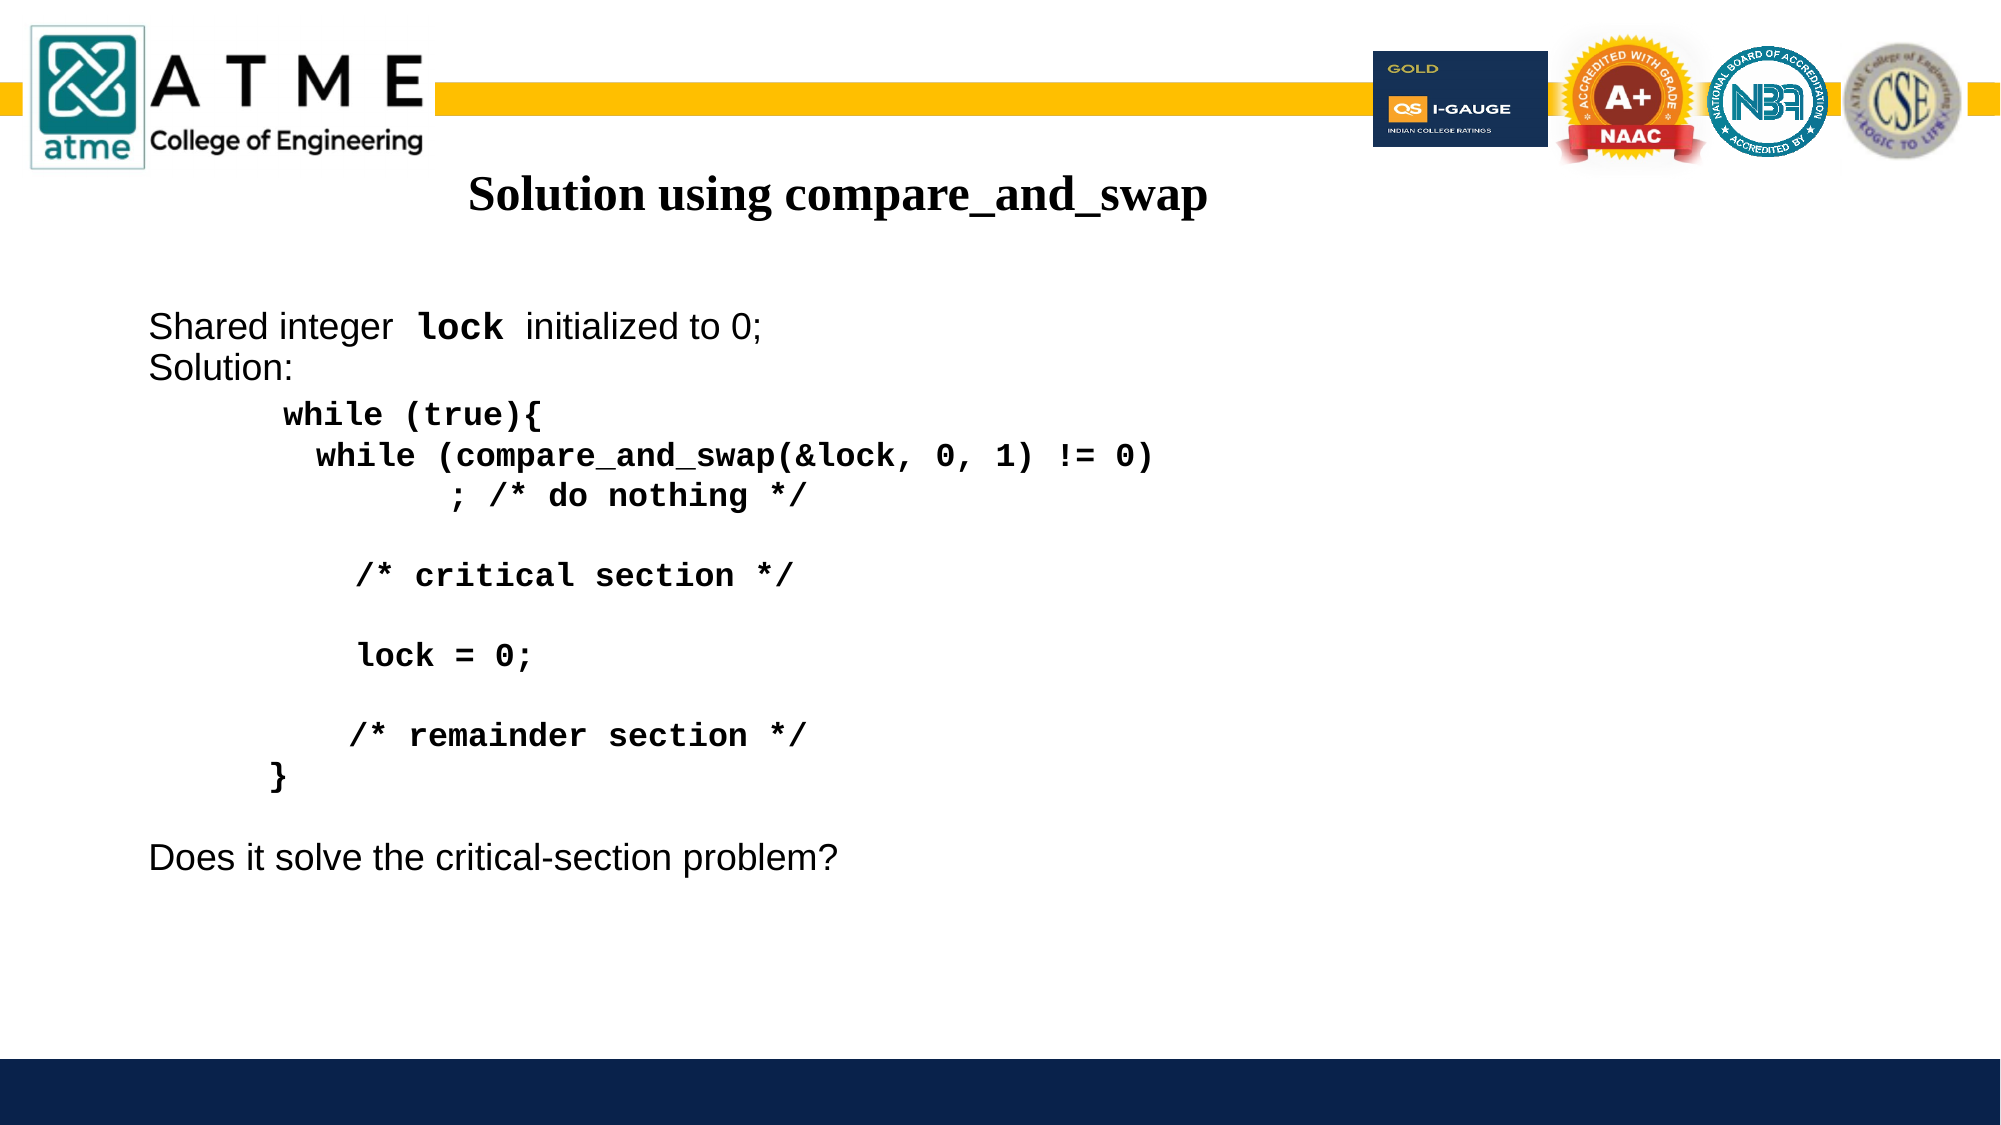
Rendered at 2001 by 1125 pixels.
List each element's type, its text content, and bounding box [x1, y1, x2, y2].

picture [0, 1059, 2001, 1125]
picture [1840, 26, 1968, 176]
picture [22, 15, 435, 178]
list Shared integer lock initialized to 0; Solution: while (true){ while (compare_and_swap(&lock, 0, 1) != 0) ; /* do nothing */ /* critical section */ lock = 0; /* remainder section */ } Does it solve the critical-section problem? [133, 300, 1408, 1011]
title Solution using compare_and_swap [217, 153, 1460, 248]
picture [1373, 20, 1828, 180]
